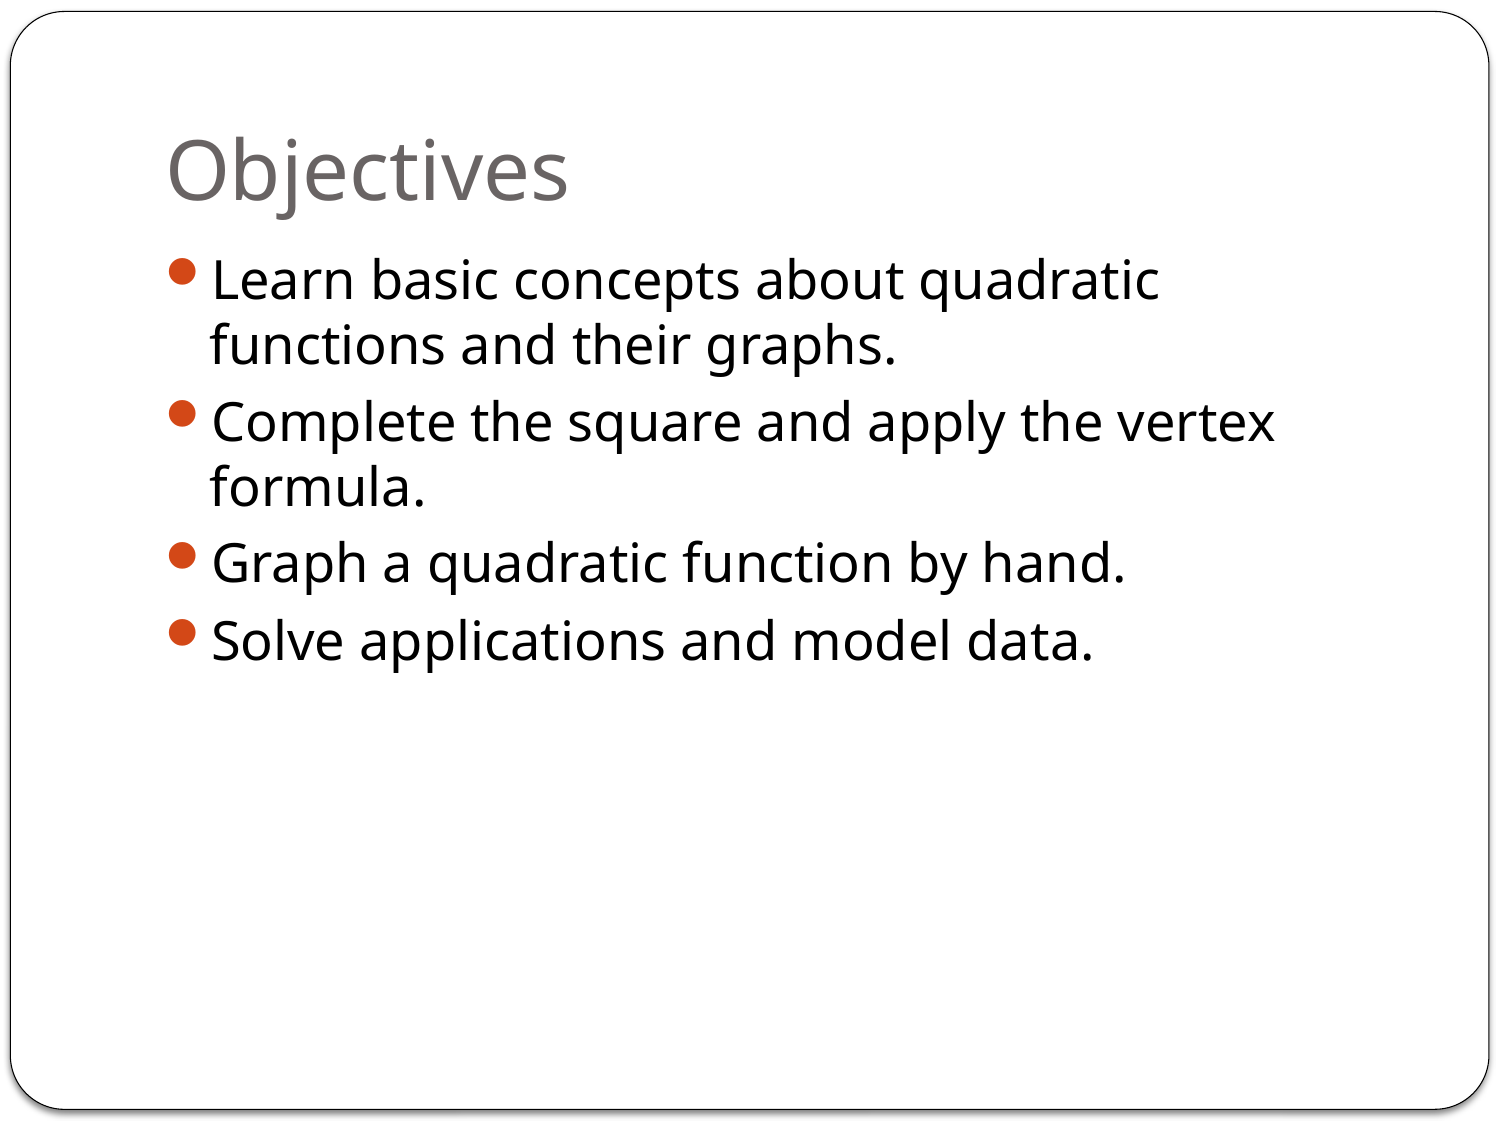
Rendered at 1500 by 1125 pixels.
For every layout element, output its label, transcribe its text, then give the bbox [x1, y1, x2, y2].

list Learn basic concepts about quadratic functions and their graphs. Complete the square and apply the vertex formula. Graph a quadratic function by hand. Solve applications and model data. [149, 237, 1426, 988]
title Objectives [149, 44, 1426, 233]
